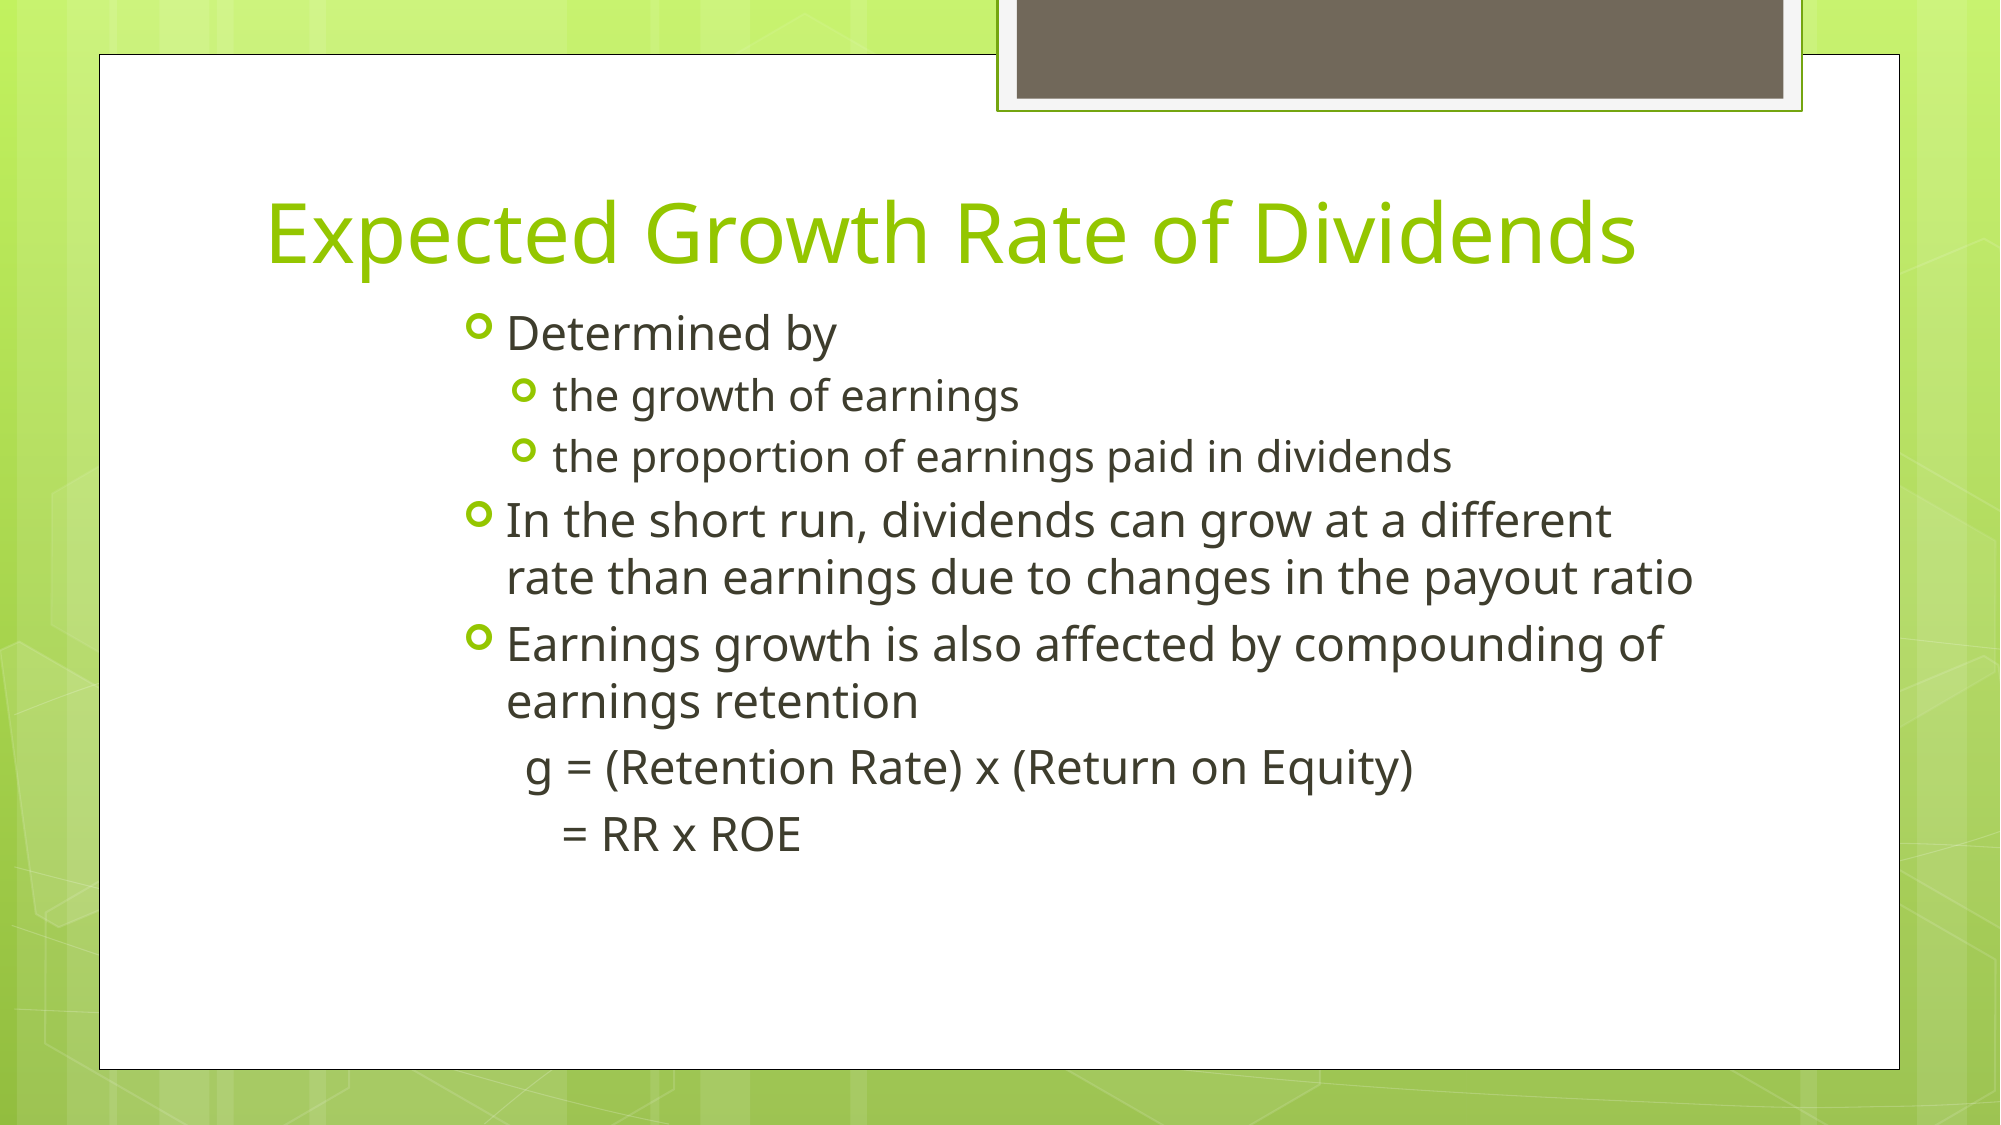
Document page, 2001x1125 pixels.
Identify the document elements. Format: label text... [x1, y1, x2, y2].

list Determined by the growth of earnings the proportion of earnings paid in dividends In the short run, dividends can grow at a different rate than earnings due to changes in the payout ratio Earnings growth is also affected by compounding of earnings retention g = (Retention Rate) x (Return on Equity) = RR x ROE [437, 294, 1713, 925]
title Expected Growth Rate of Dividends [249, 99, 1750, 288]
